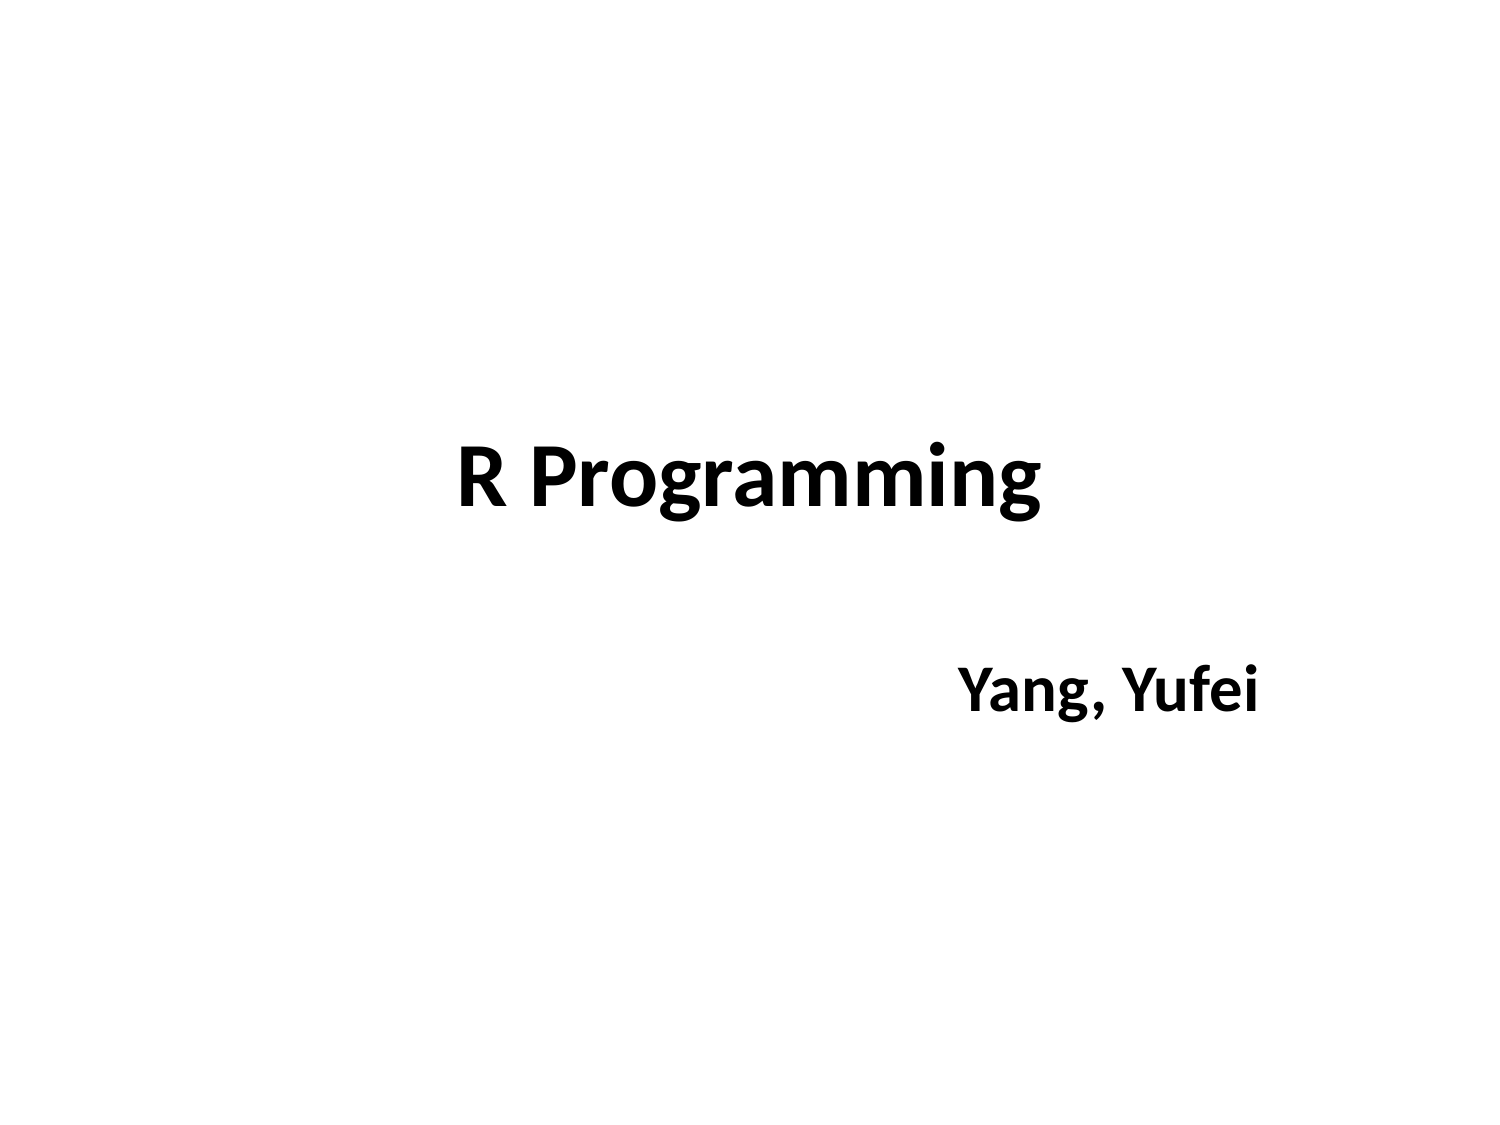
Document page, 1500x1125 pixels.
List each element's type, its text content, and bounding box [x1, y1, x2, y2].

subtitle Yang, Yufei [225, 637, 1275, 925]
title R Programming [112, 349, 1388, 591]
